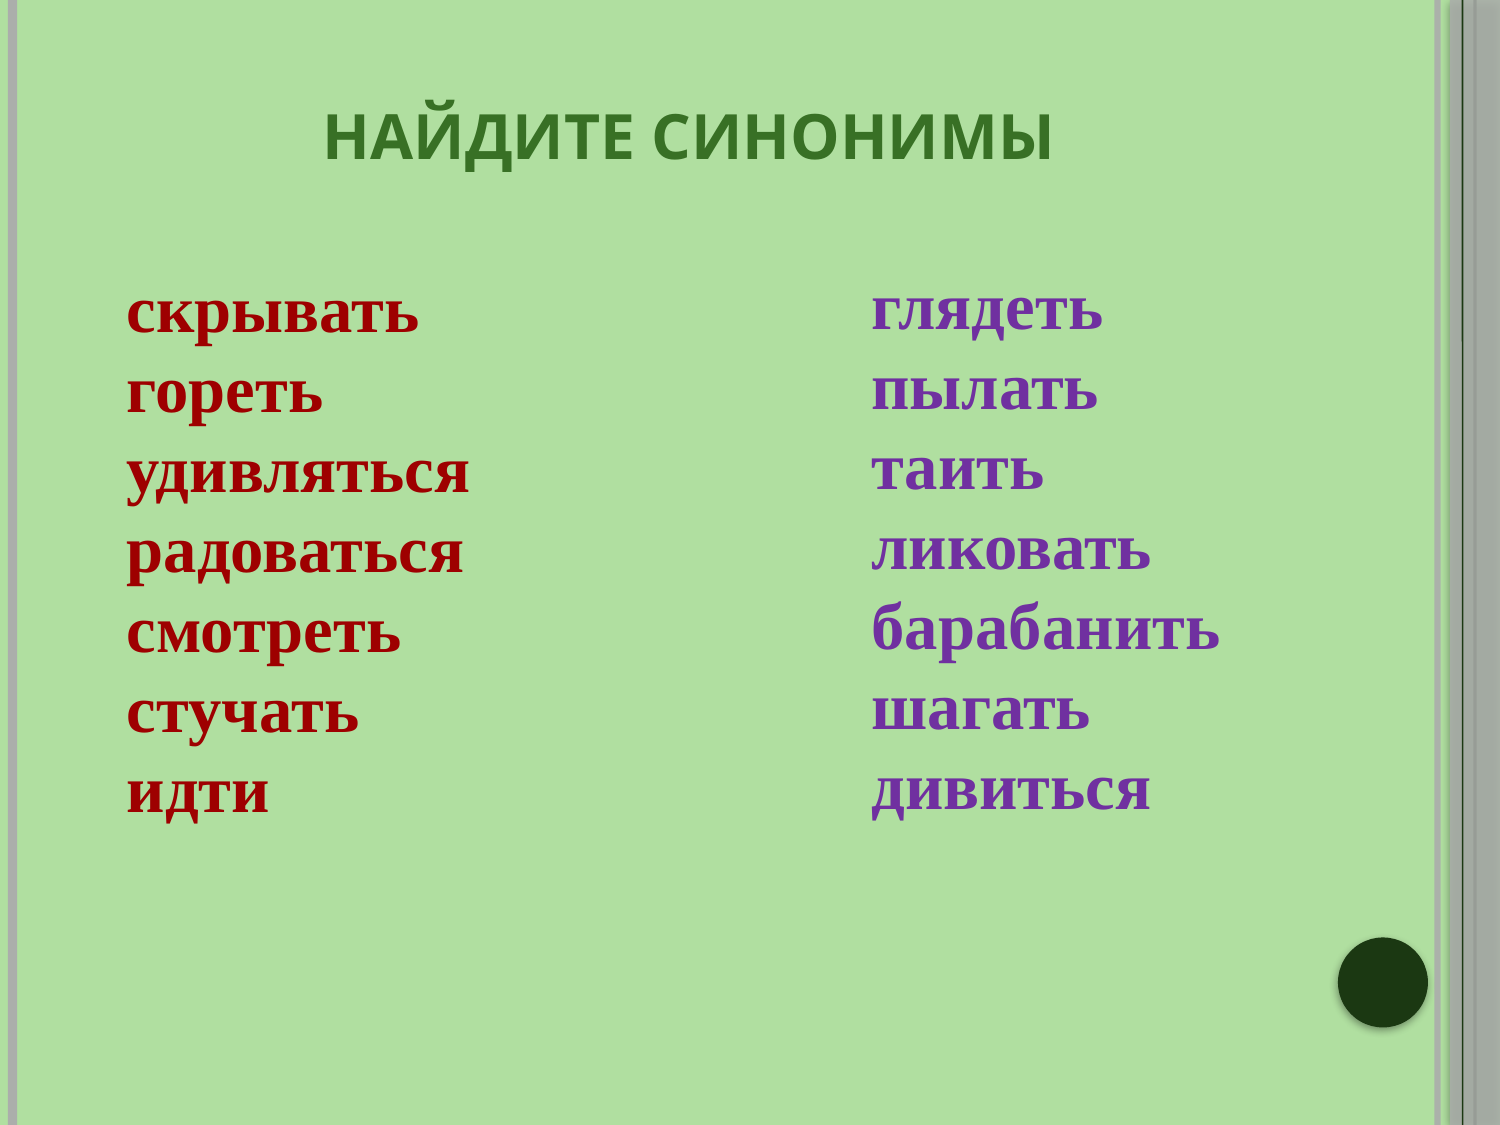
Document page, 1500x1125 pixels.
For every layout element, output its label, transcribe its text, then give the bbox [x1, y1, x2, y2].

title Найдите синонимы [76, 71, 1302, 179]
text_box скрывать гореть удивляться радоваться смотреть стучать идти [112, 258, 561, 834]
text_box глядеть пылать таить ликовать барабанить шагать дивиться [856, 255, 1306, 830]
